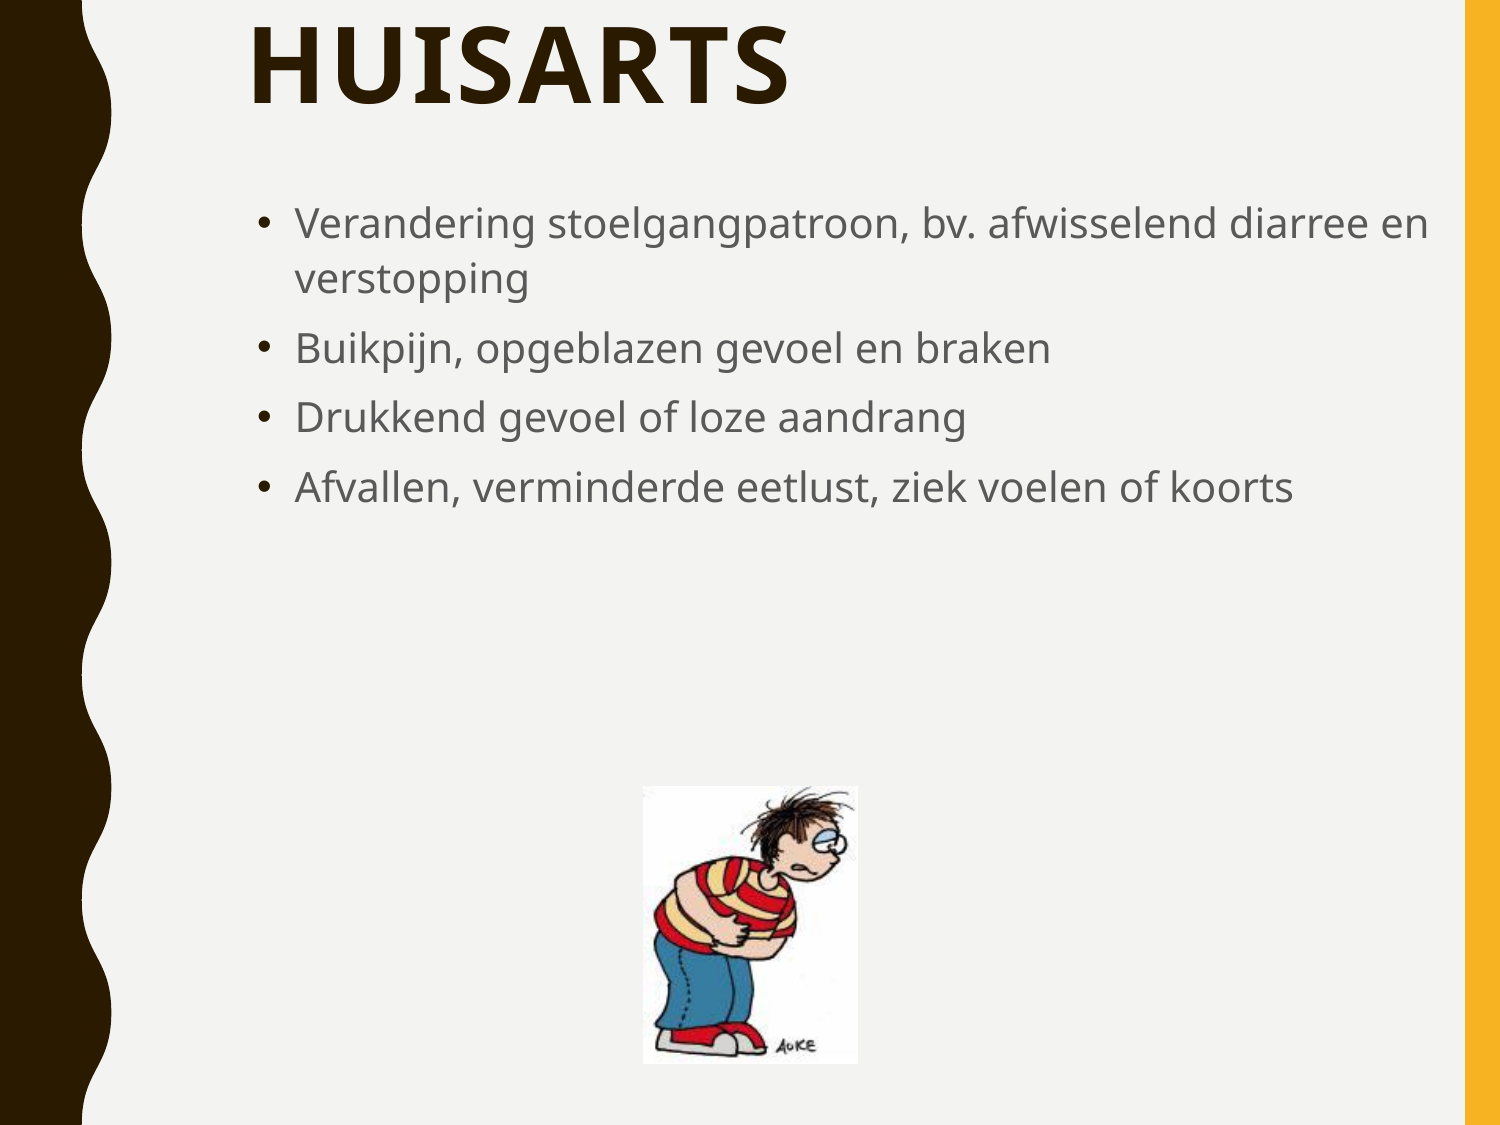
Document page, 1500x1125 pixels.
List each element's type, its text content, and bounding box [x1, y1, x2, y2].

picture [643, 786, 858, 1064]
list Verandering stoelgangpatroon, bv. afwisselend diarree en verstopping Buikpijn, opgeblazen gevoel en braken Drukkend gevoel of loze aandrang Afvallen, verminderde eetlust, ziek voelen of koorts [242, 184, 1500, 1012]
title Huisarts [230, 4, 1461, 192]
